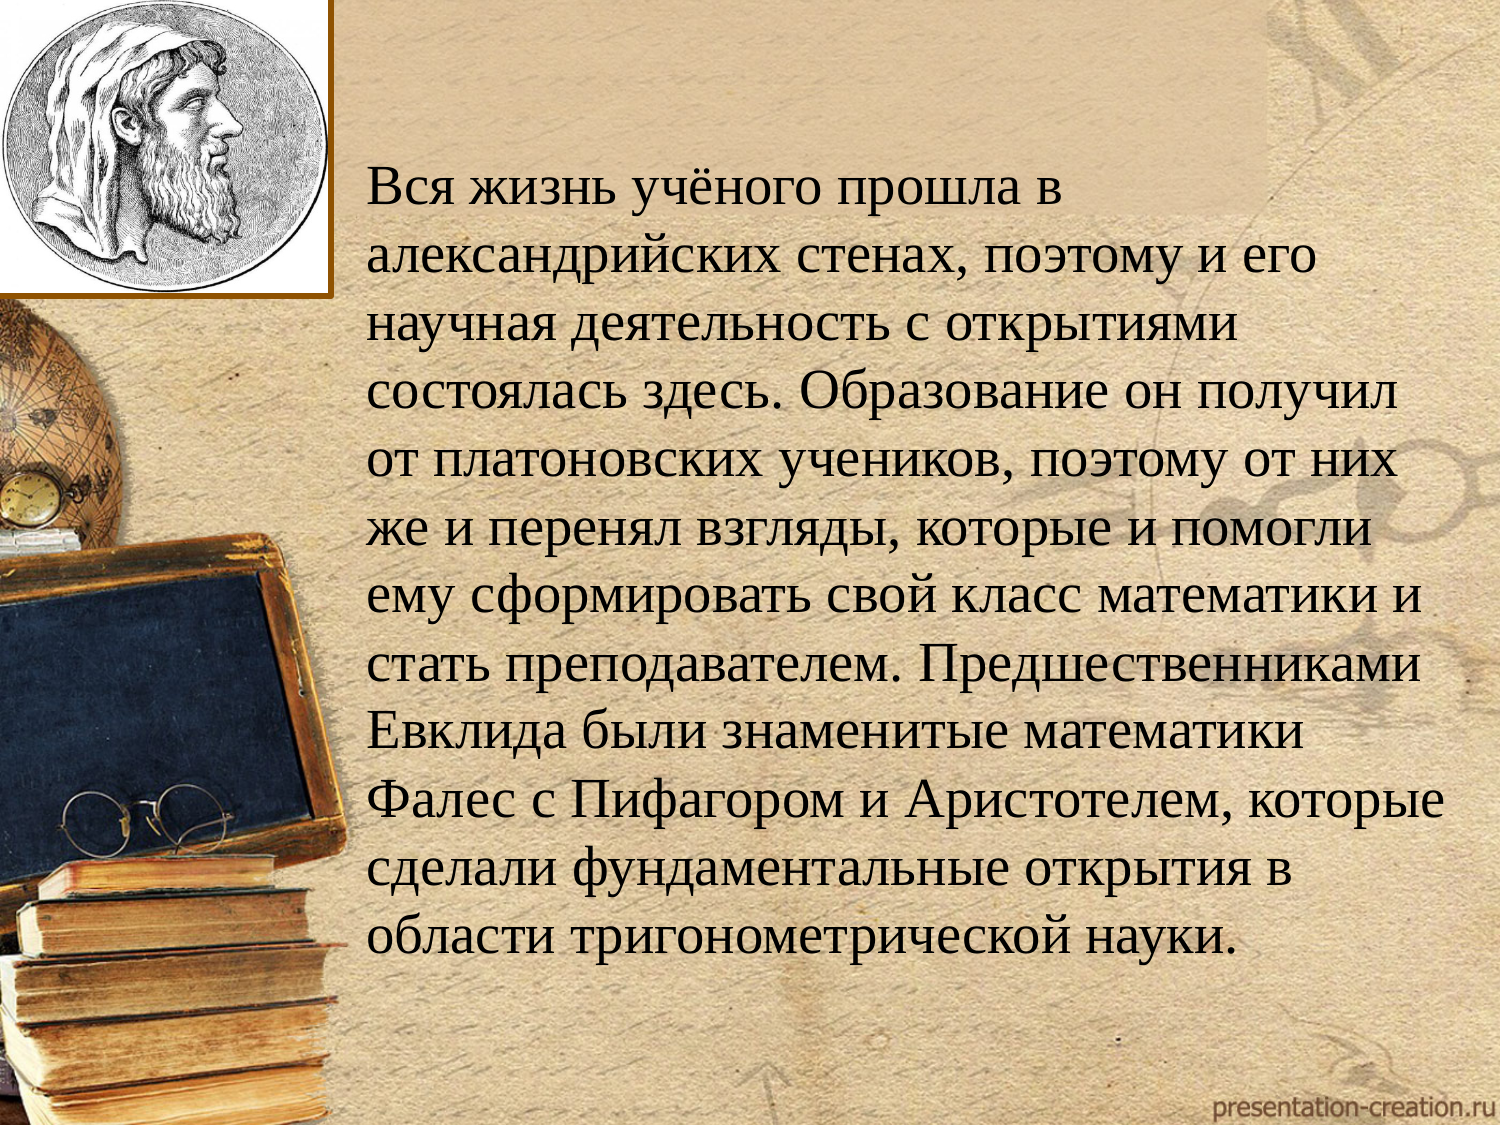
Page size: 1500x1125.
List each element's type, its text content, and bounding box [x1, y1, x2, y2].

picture [0, 0, 1500, 1125]
picture [0, 0, 329, 294]
list Вся жизнь учёного прошла в александрийских стенах, поэтому и его научная деятельность с открытиями состоялась здесь. Образование он получил от платоновских учеников, поэтому от них же и перенял взгляды, которые и помогли ему сформировать свой класс математики и стать преподавателем. Предшественниками Евклида были знаменитые математики Фалес с Пифагором и Аристотелем, которые сделали фундаментальные открытия в области тригонометрической науки. [351, 140, 1465, 1024]
